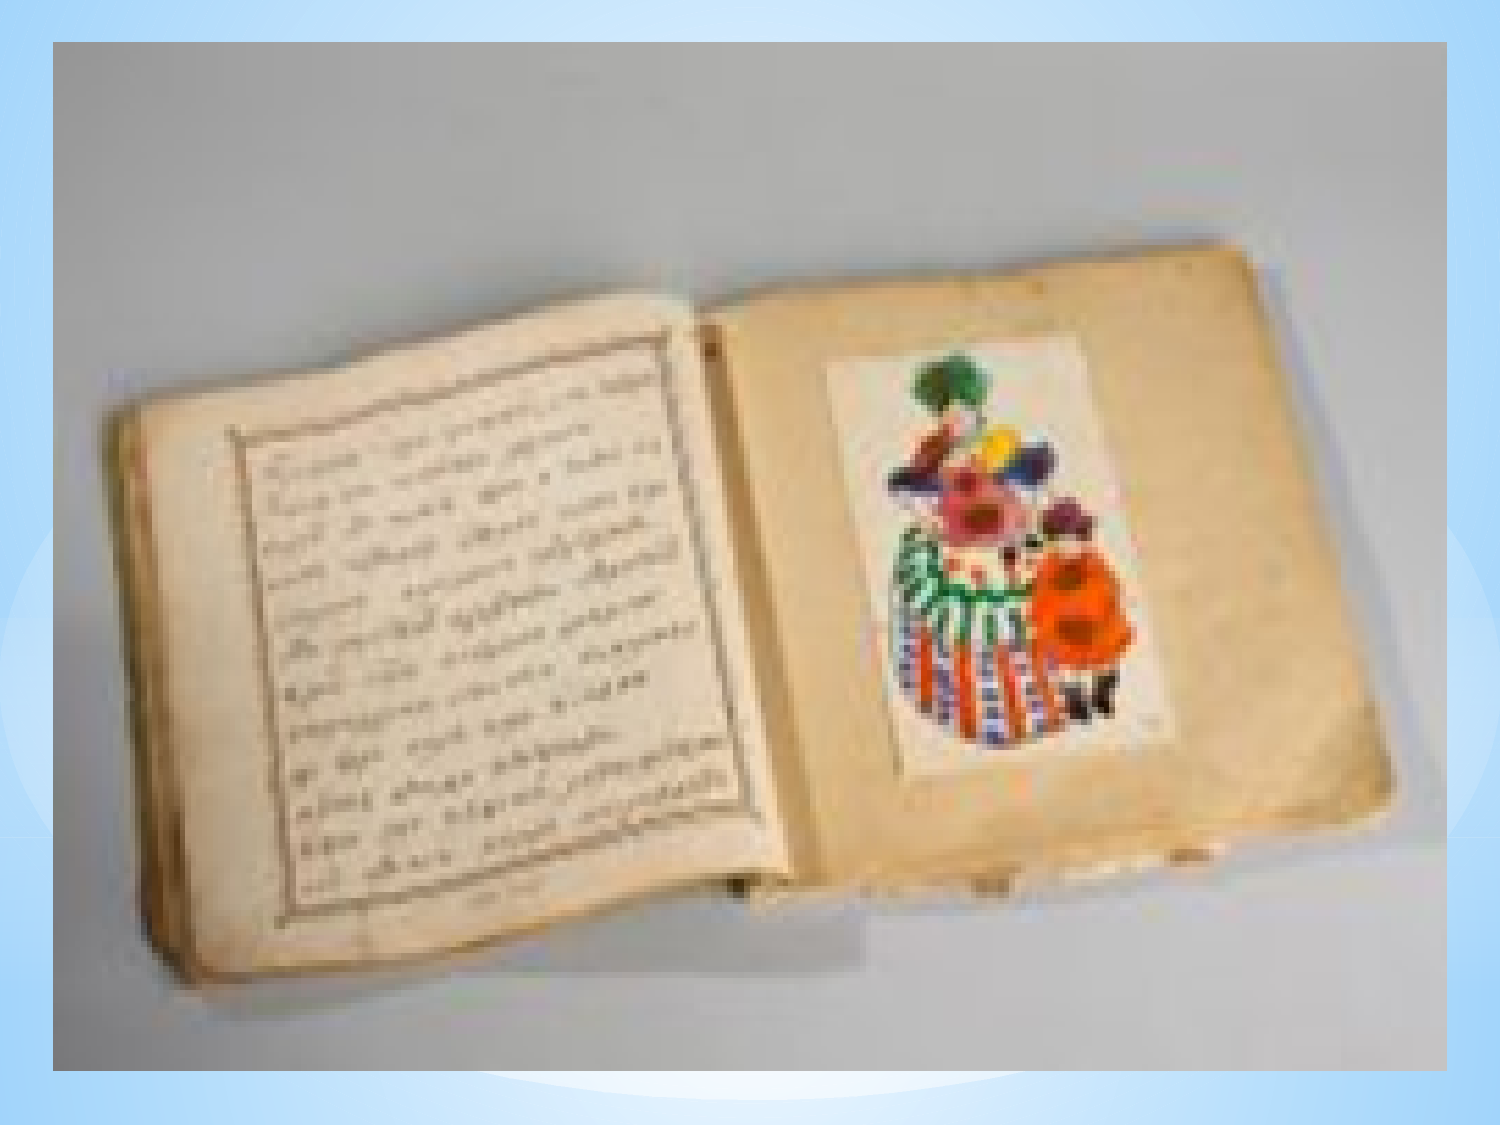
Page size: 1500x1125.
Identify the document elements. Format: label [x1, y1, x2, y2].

list [52, 42, 1448, 1071]
